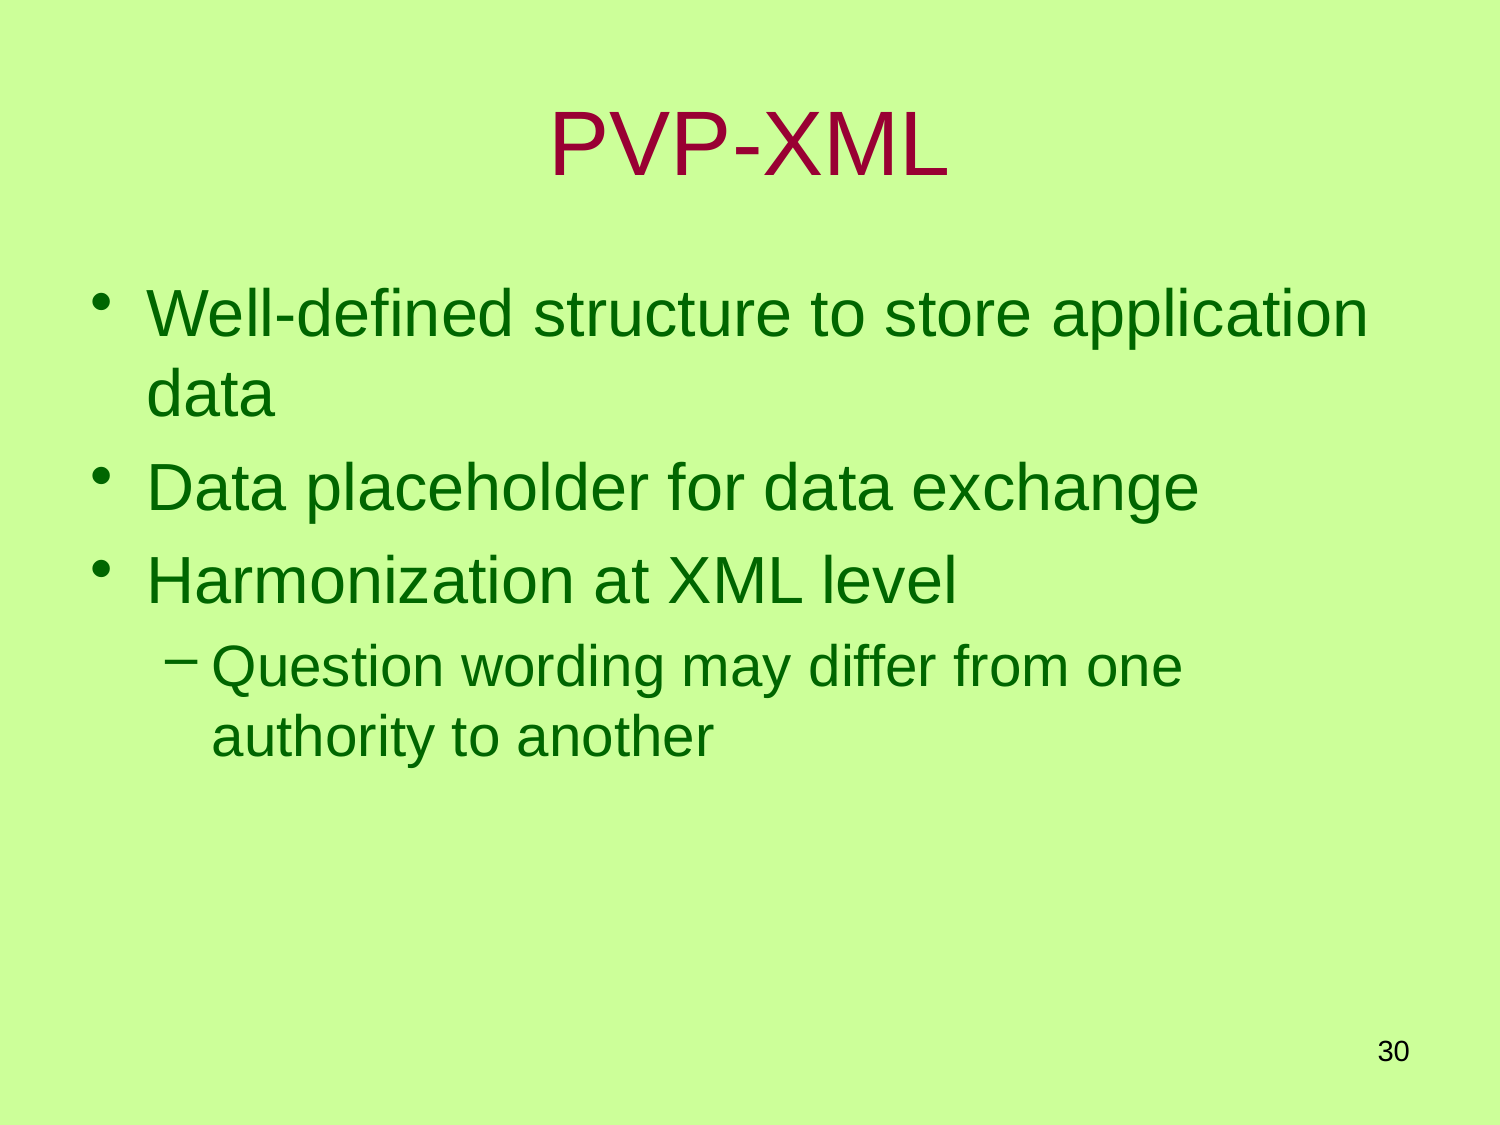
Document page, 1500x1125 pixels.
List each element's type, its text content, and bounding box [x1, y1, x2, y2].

slide_number 30 [1074, 1024, 1425, 1103]
title PVP-XML [75, 45, 1425, 233]
list Well-defined structure to store application data Data placeholder for data exchange Harmonization at XML level Question wording may differ from one authority to another [75, 262, 1425, 1005]
